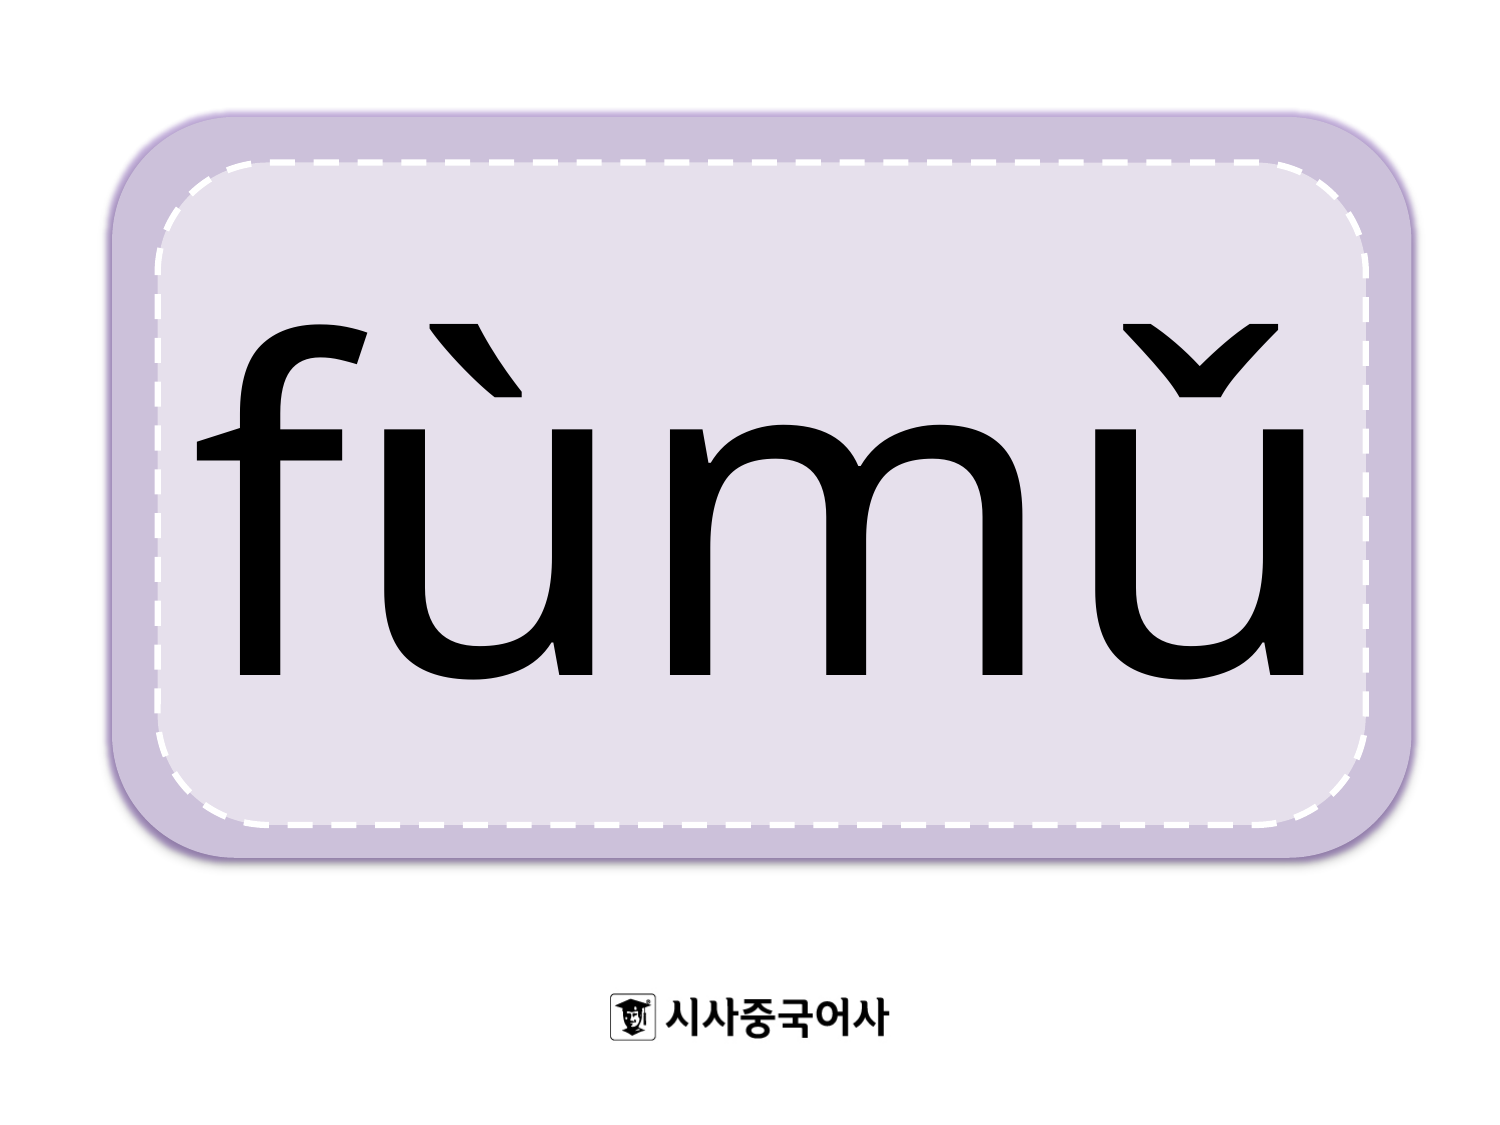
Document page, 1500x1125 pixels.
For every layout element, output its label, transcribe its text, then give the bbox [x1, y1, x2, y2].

picture [602, 987, 898, 1047]
text_box fùmǔ [162, 160, 1371, 824]
